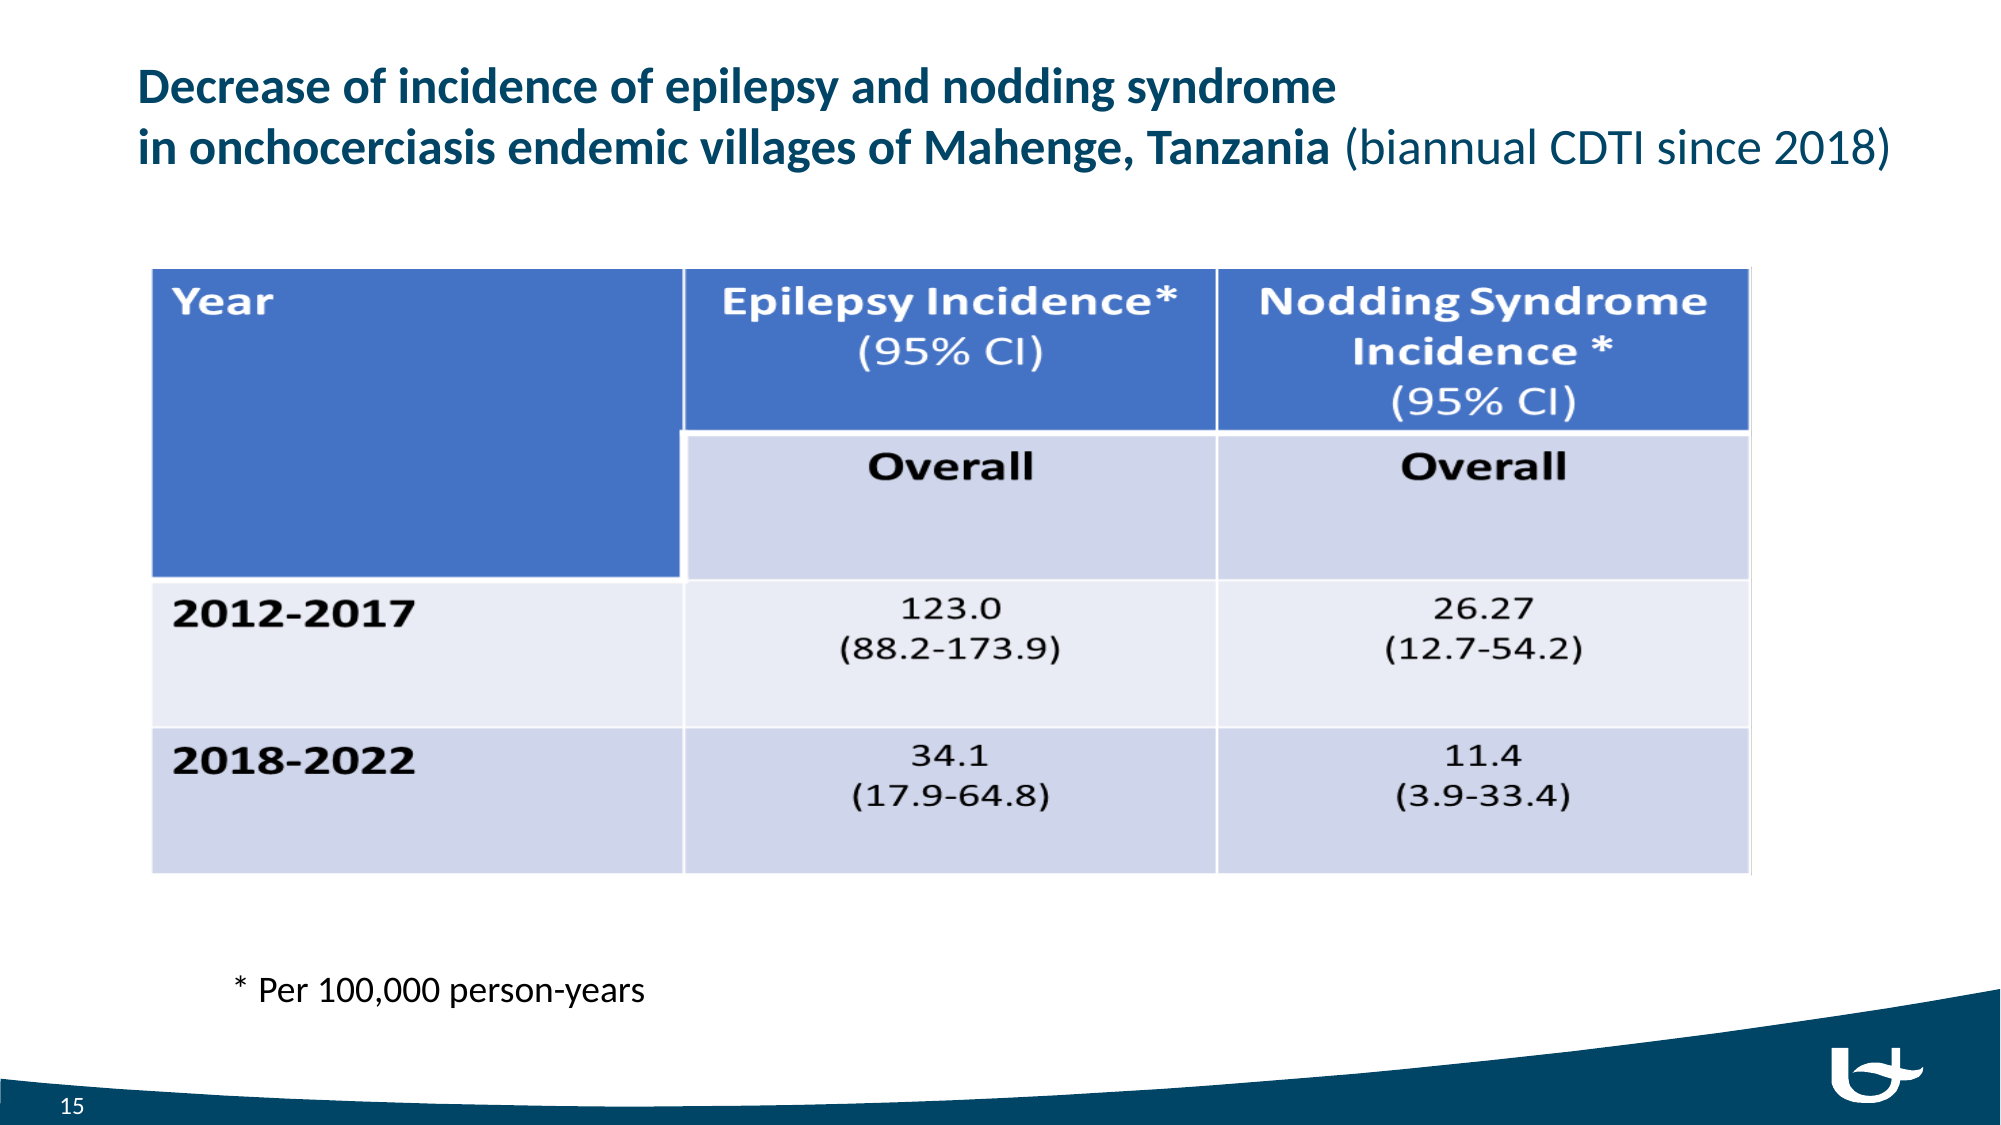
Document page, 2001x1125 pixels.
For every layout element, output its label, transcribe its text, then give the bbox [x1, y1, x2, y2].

title Decrease of incidence of epilepsy and nodding syndrome in onchocerciasis endemic villages of Mahenge, Tanzania (biannual CDTI since 2018) [137, 36, 1902, 191]
slide_number 15 [0, 1083, 100, 1125]
text_box P* Per 100,000 person-years * [116, 962, 778, 1013]
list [149, 262, 1757, 877]
